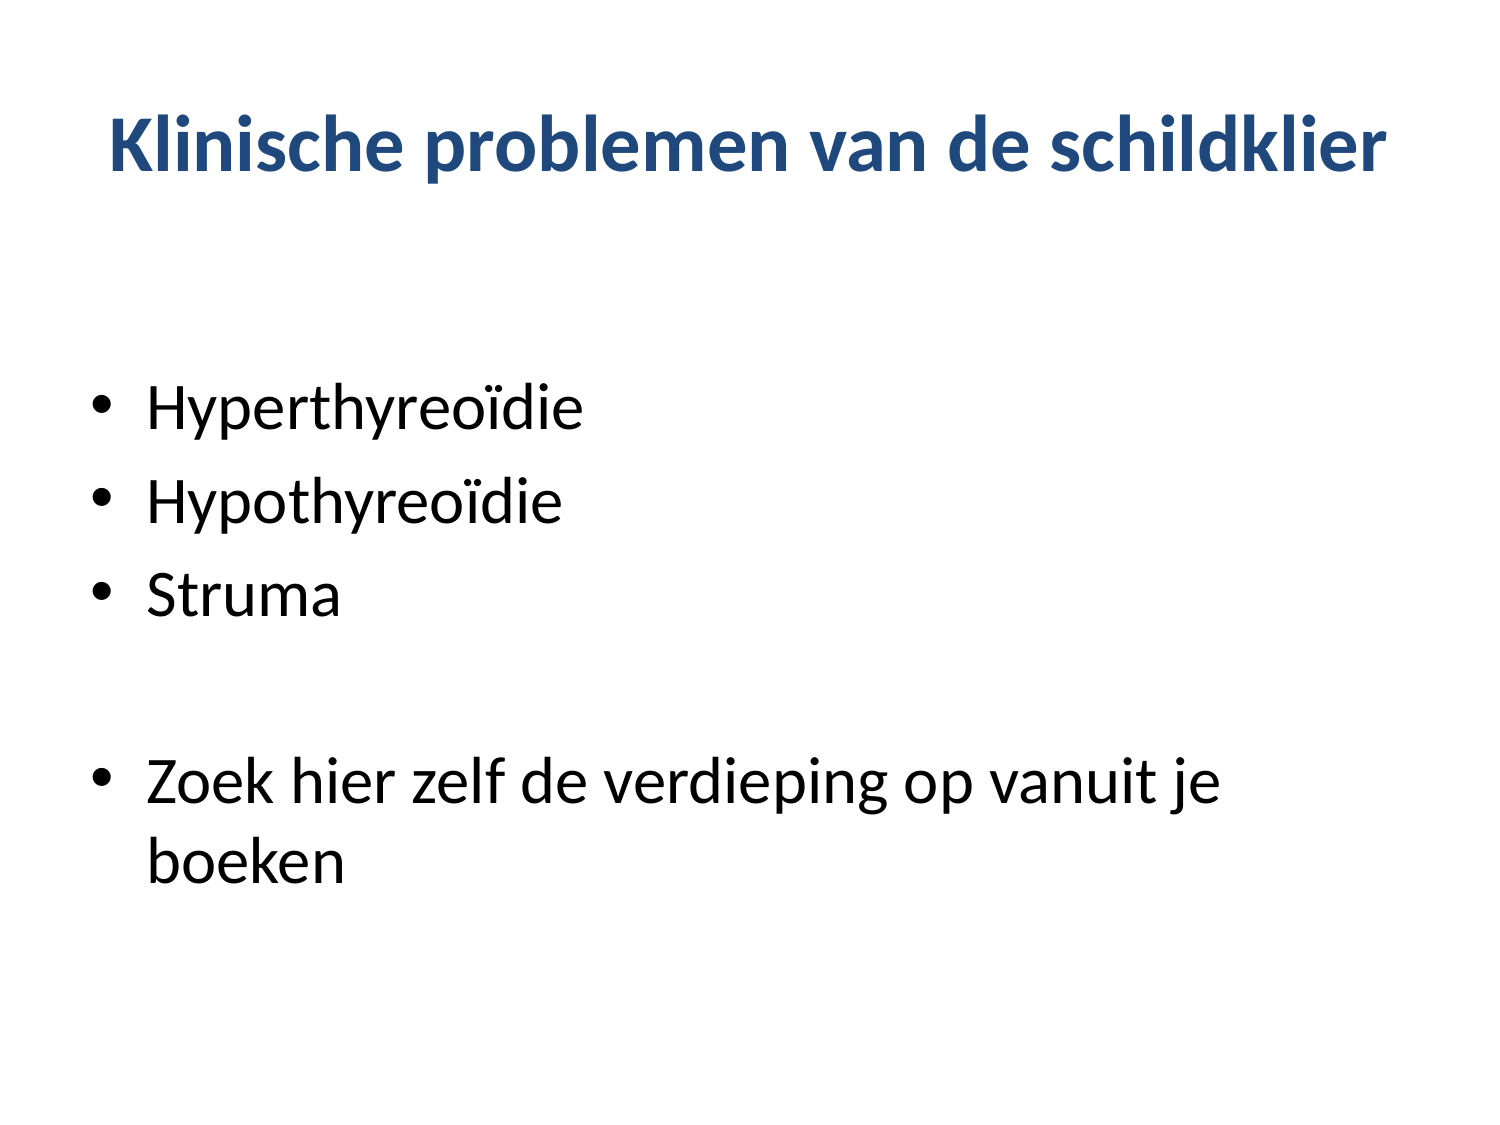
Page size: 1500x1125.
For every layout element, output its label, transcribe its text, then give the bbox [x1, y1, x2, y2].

title Klinische problemen van de schildklier [75, 45, 1425, 233]
list Hyperthyreoïdie Hypothyreoïdie Struma Zoek hier zelf de verdieping op vanuit je boeken [75, 262, 1425, 1005]
